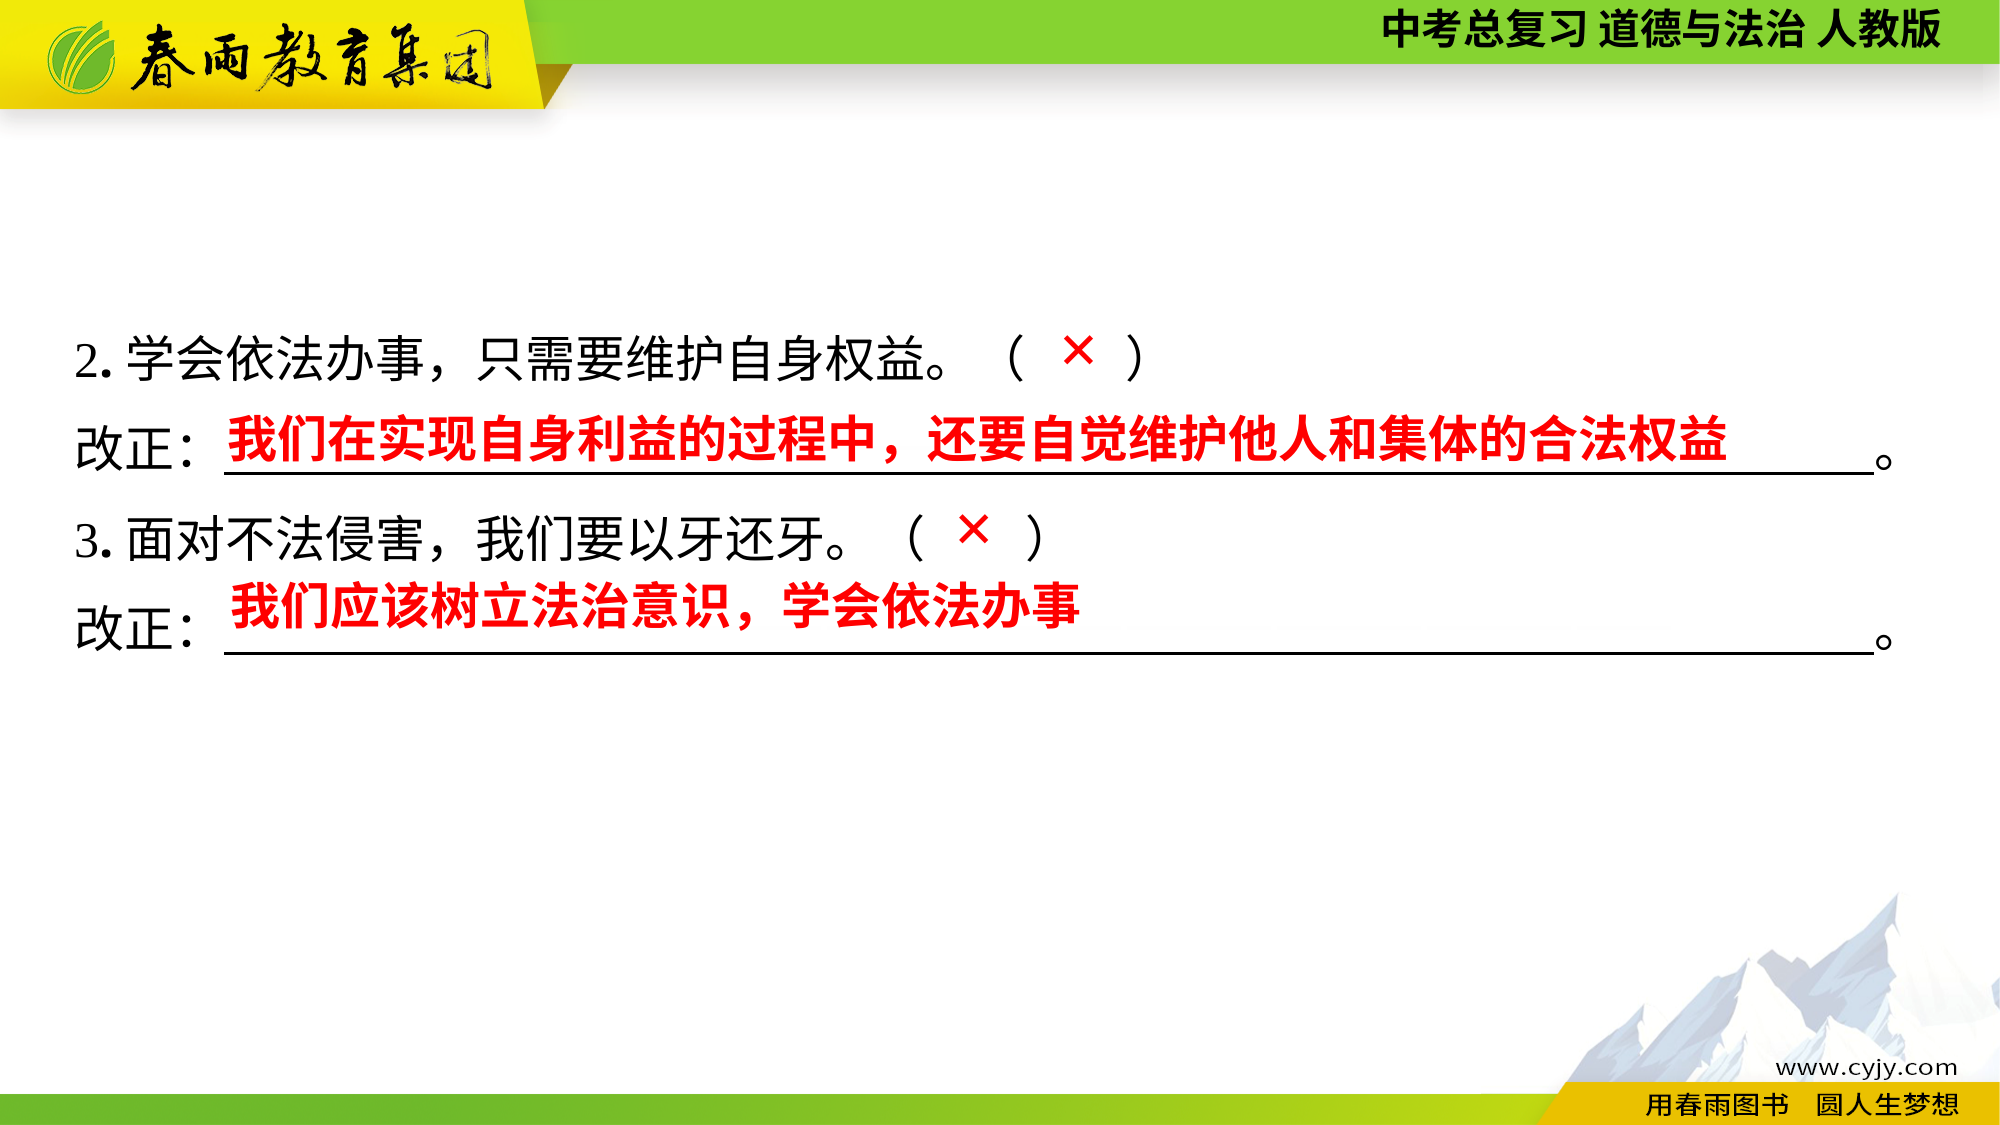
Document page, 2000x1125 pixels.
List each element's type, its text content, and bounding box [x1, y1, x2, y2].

text_box ✕ [1042, 311, 1115, 386]
text_box ✕ [938, 490, 1010, 566]
text_box 我们应该树立法治意识，学会依法办事 [216, 567, 1096, 643]
text_box 我们在实现自身利益的过程中，还要自觉维护他人和集体的合法权益 [212, 369, 1792, 475]
list 2.学会依法办事，只需要维护自身权益。（ ） 改正： —————————————————————————— 。 3.面对不法侵害，我们要以牙还牙。（ ） 改正： —————————————————————————— 。 [59, 290, 1944, 669]
picture [0, 0, 2000, 1125]
